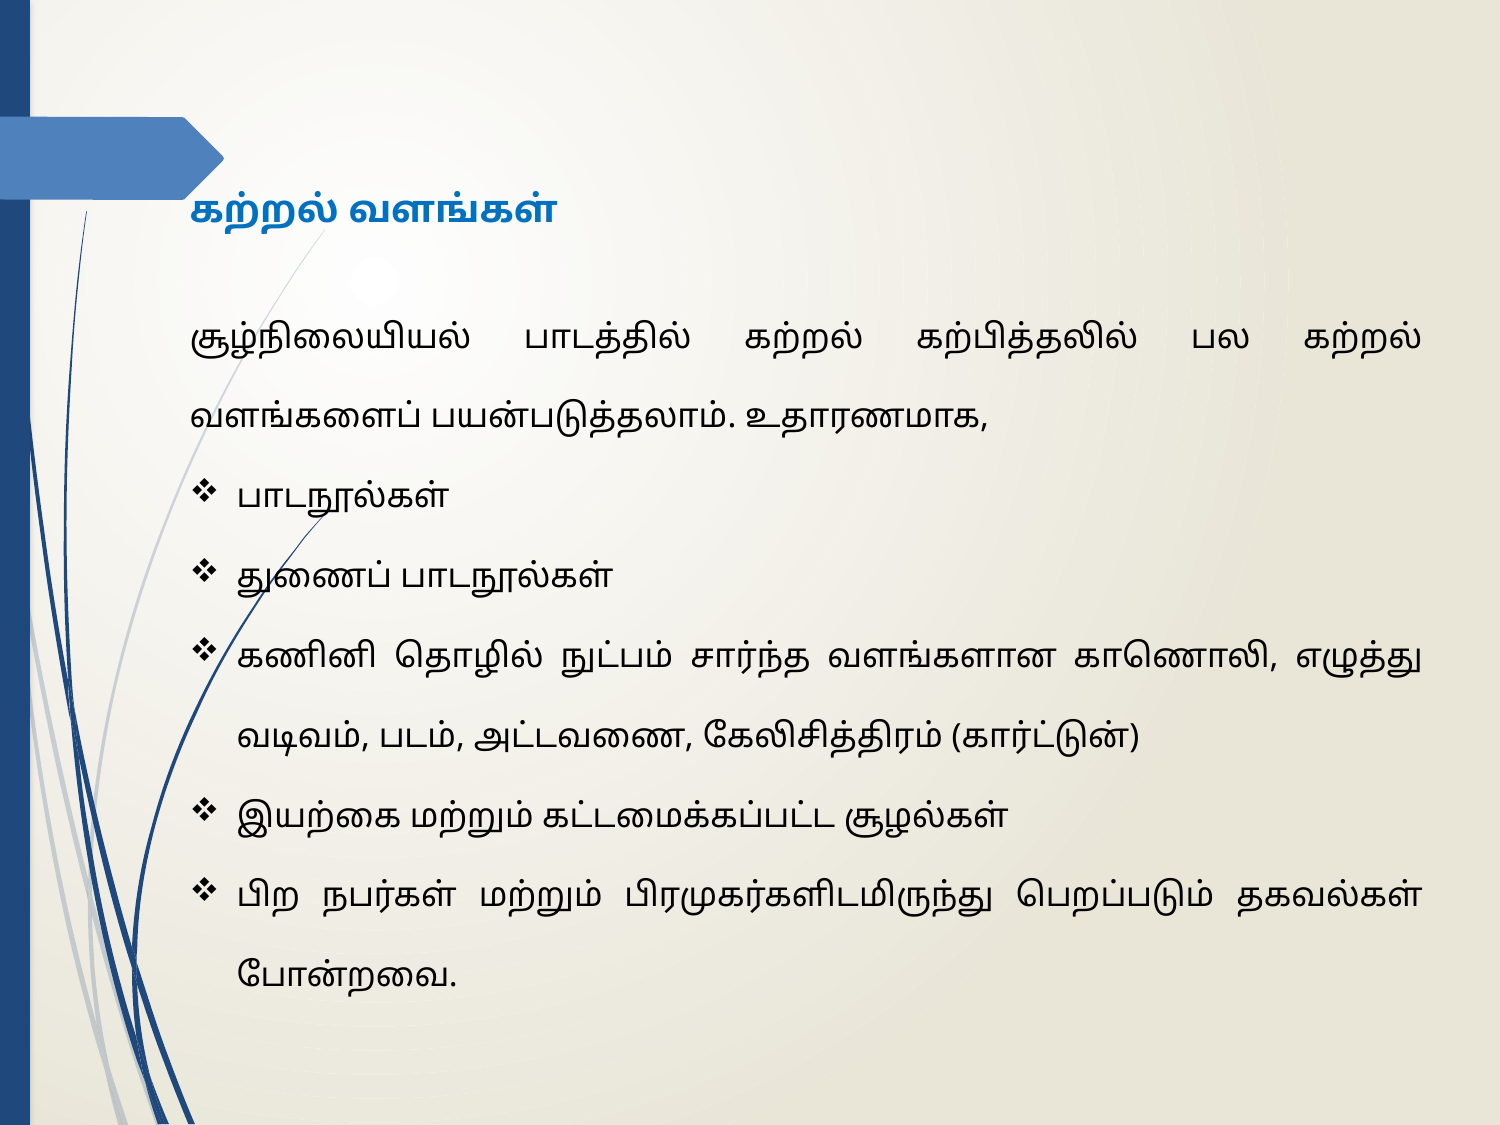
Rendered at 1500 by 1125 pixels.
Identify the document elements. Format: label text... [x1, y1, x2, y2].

text_box கற்றல் வளங்கள் சூழ்நிலையியல் பாடத்தில் கற்றல் கற்பித்தலில் பல கற்றல் வளங்களைப் பயன்படுத்தலாம். உதாரணமாக, பாடநூல்கள் துணைப் பாடநூல்கள் கணினி தொழில் நுட்பம் சார்ந்த வளங்களான காணொலி, எழுத்து வடிவம், படம், அட்டவணை, கேலிசித்திரம் (கார்ட்டுன்) இயற்கை மற்றும் கட்டமைக்கப்பட்ட சூழல்கள் பிற நபர்கள் மற்றும் பிரமுகர்களிடமிருந்து பெறப்படும் தகவல்கள் போன்றவை. [174, 87, 1438, 1001]
